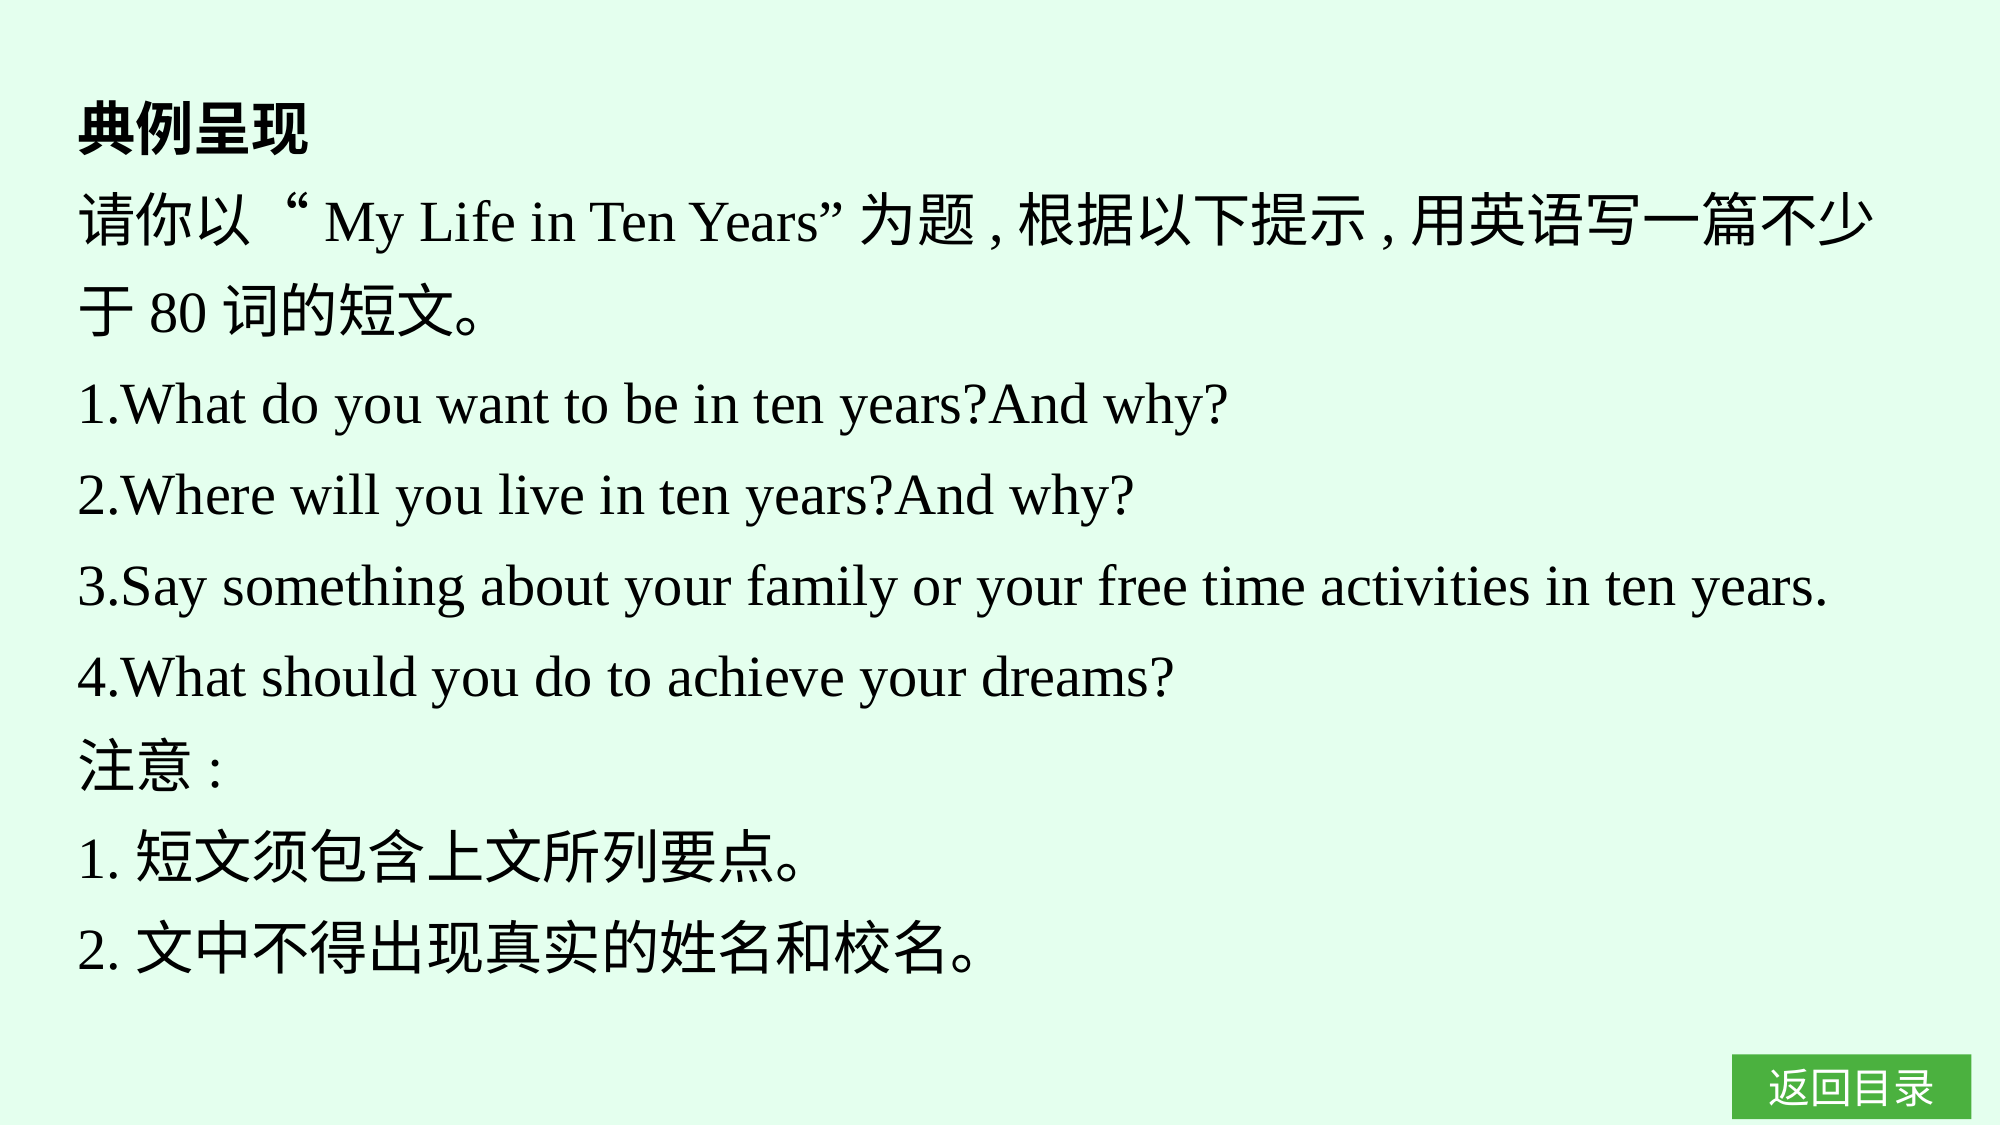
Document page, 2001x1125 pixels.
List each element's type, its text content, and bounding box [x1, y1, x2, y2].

text_box 典例呈现 请你以“My Life in Ten Years”为题,根据以下提示,用英语写一篇不少于80词的短文。 1.What do you want to be in ten years?And why? 2.Where will you live in ten years?And why? 3.Say something about your family or your free time activities in ten years. 4.What should you do to achieve your dreams? 注意: 1.短文须包含上文所列要点。 2.文中不得出现真实的姓名和校名。 [62, 64, 1938, 989]
